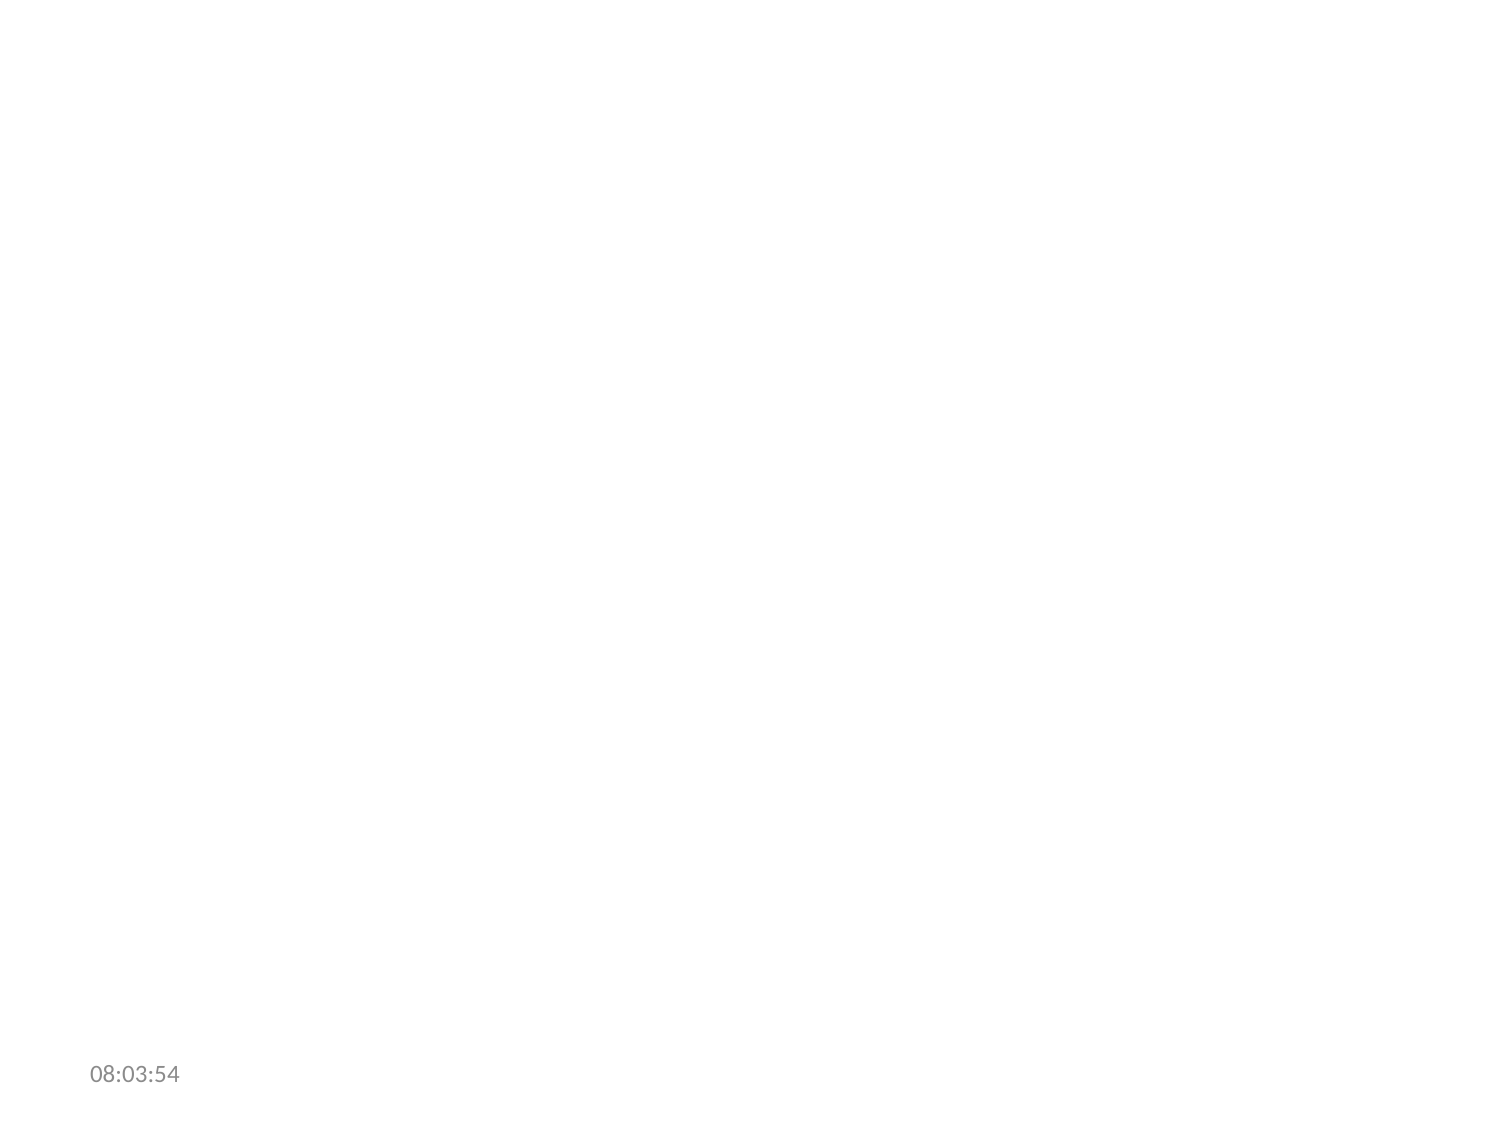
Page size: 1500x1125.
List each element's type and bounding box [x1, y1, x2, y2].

slide_number [75, 1042, 425, 1103]
